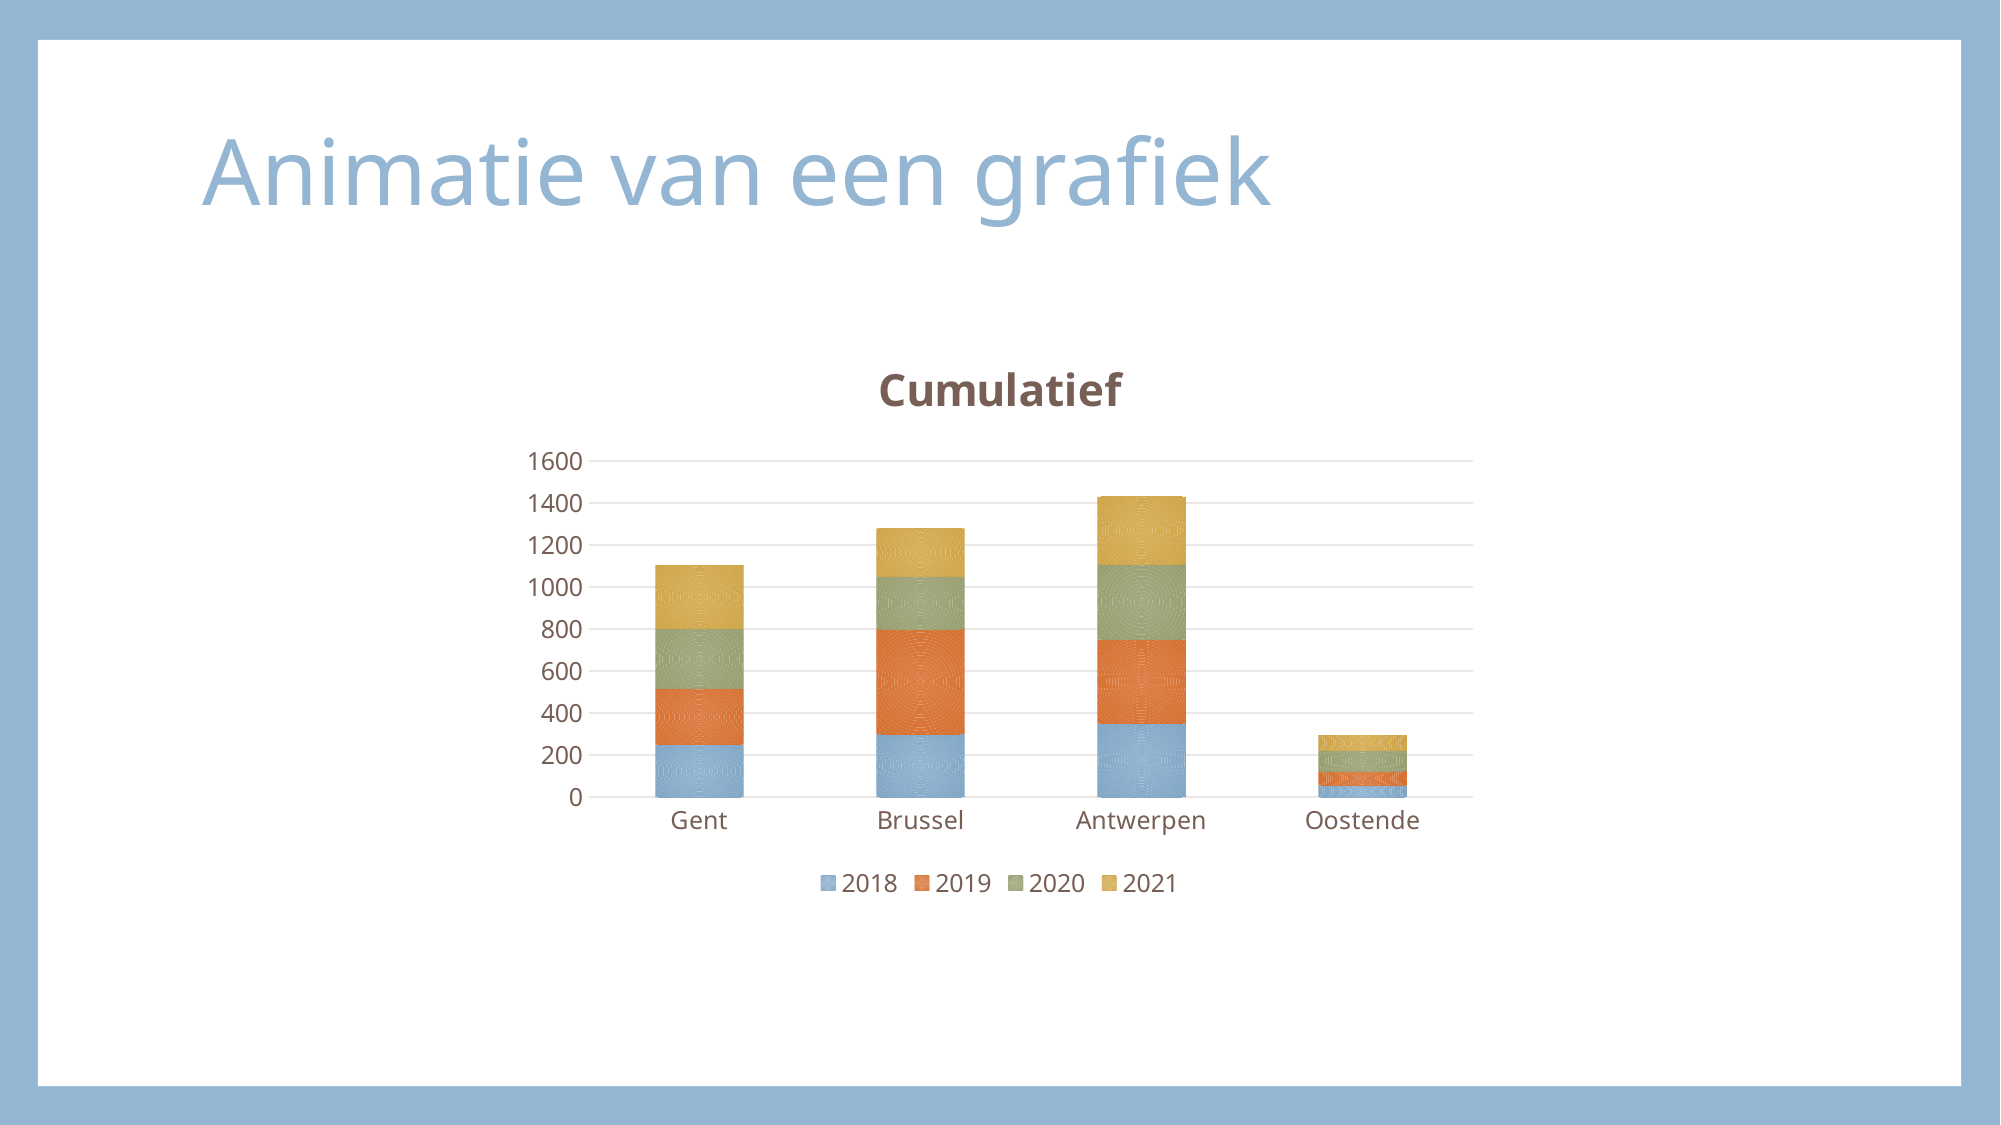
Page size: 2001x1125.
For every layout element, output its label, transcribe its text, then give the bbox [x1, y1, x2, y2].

chart [506, 326, 1494, 907]
title Animatie van een grafiek [187, 99, 1808, 252]
